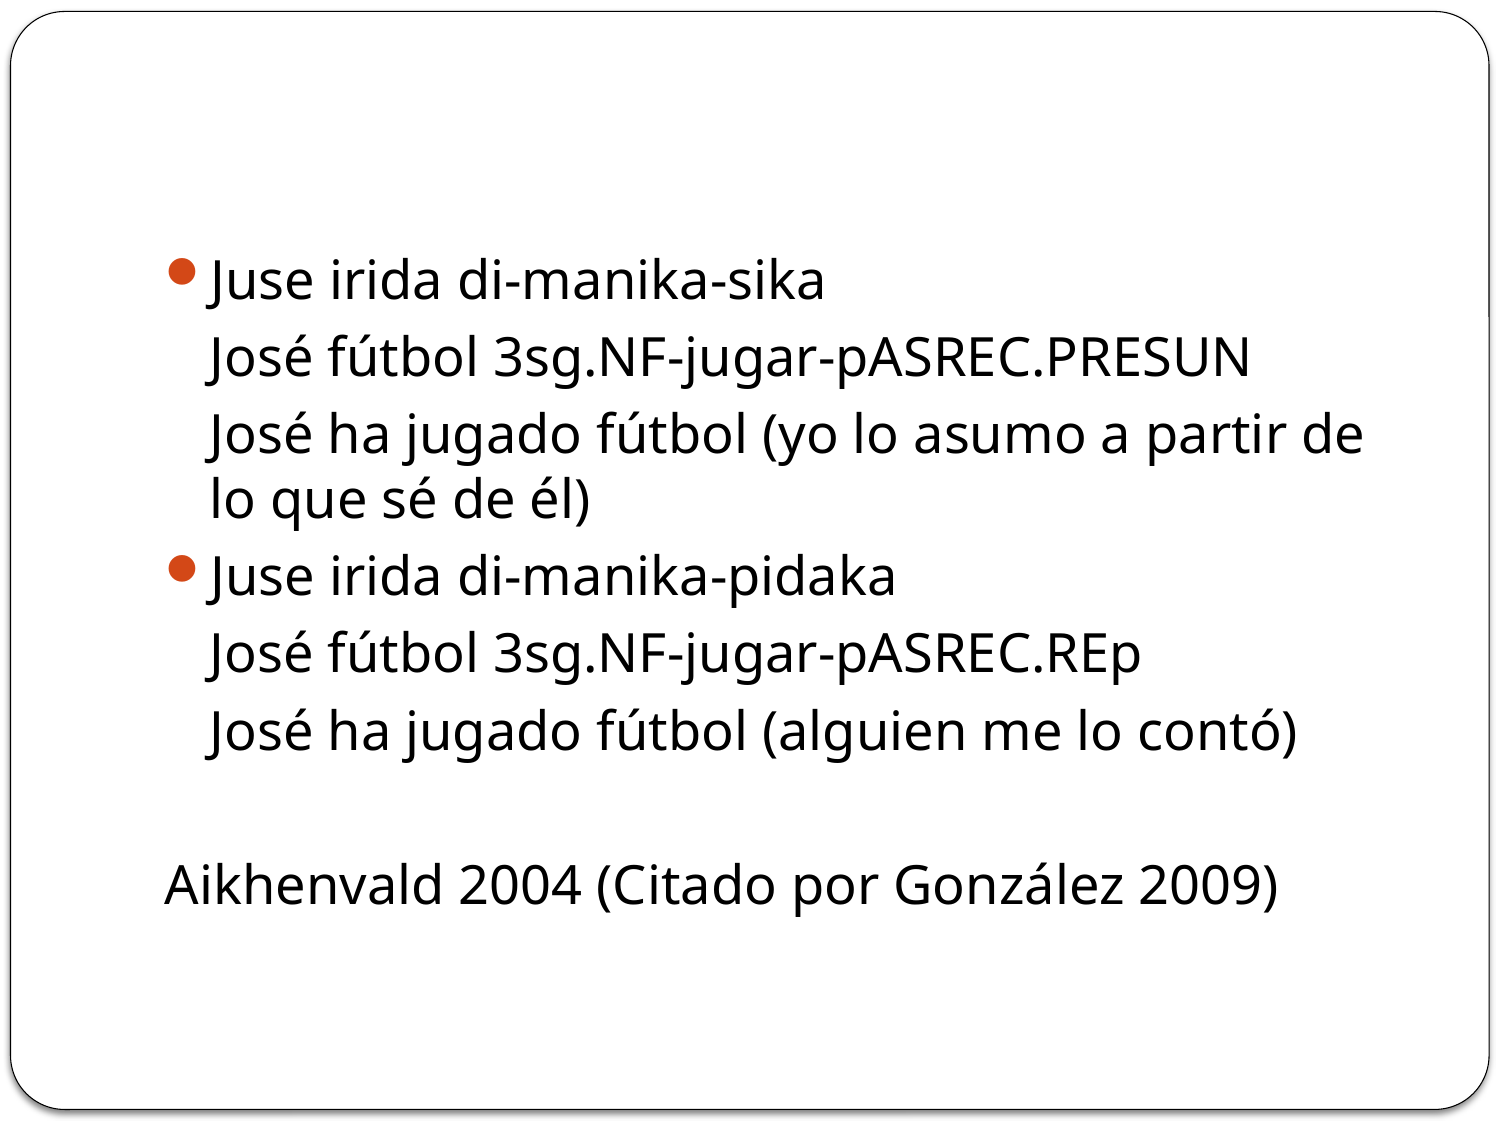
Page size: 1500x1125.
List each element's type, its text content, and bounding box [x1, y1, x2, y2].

list Juse irida di-manika-sika José fútbol 3sg.NF-jugar-pASREC.PRESUN José ha jugado fútbol (yo lo asumo a partir de lo que sé de él) Juse irida di-manika-pidaka José fútbol 3sg.NF-jugar-pASREC.REp José ha jugado fútbol (alguien me lo contó) Aikhenvald 2004 (Citado por González 2009) [150, 237, 1425, 988]
